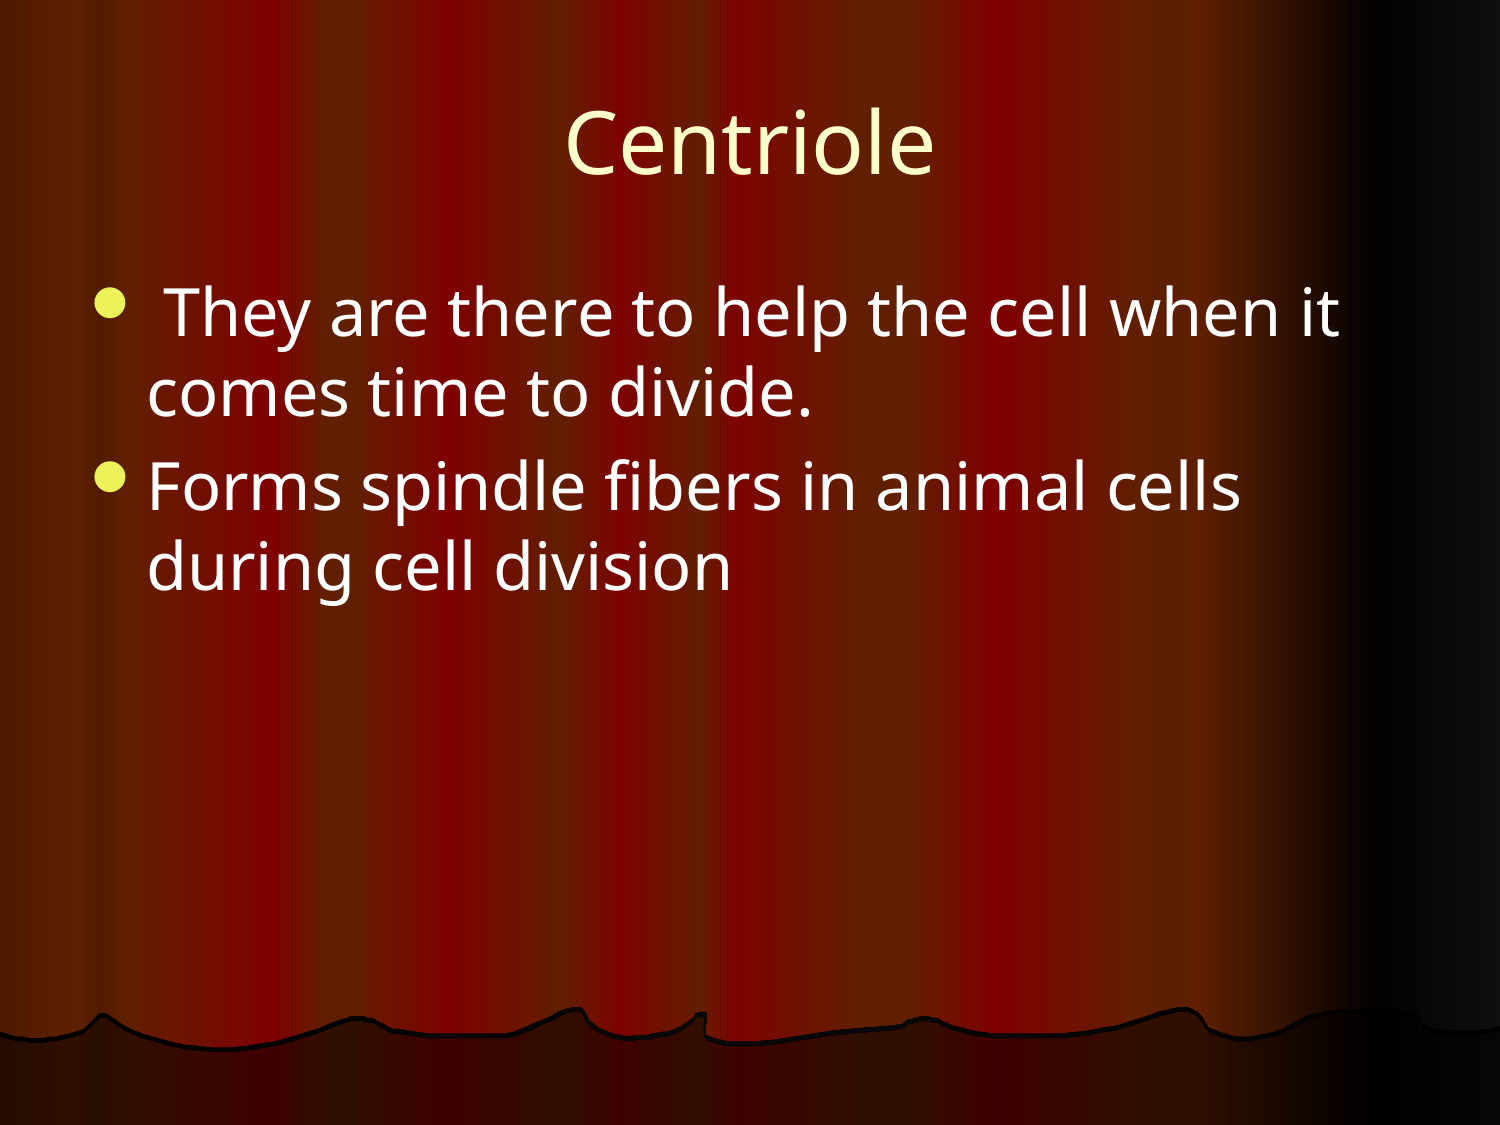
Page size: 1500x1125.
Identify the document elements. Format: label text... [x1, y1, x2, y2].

list They are there to help the cell when it comes time to divide. Forms spindle fibers in animal cells during cell division [74, 262, 1426, 1006]
title Centriole [74, 45, 1426, 233]
